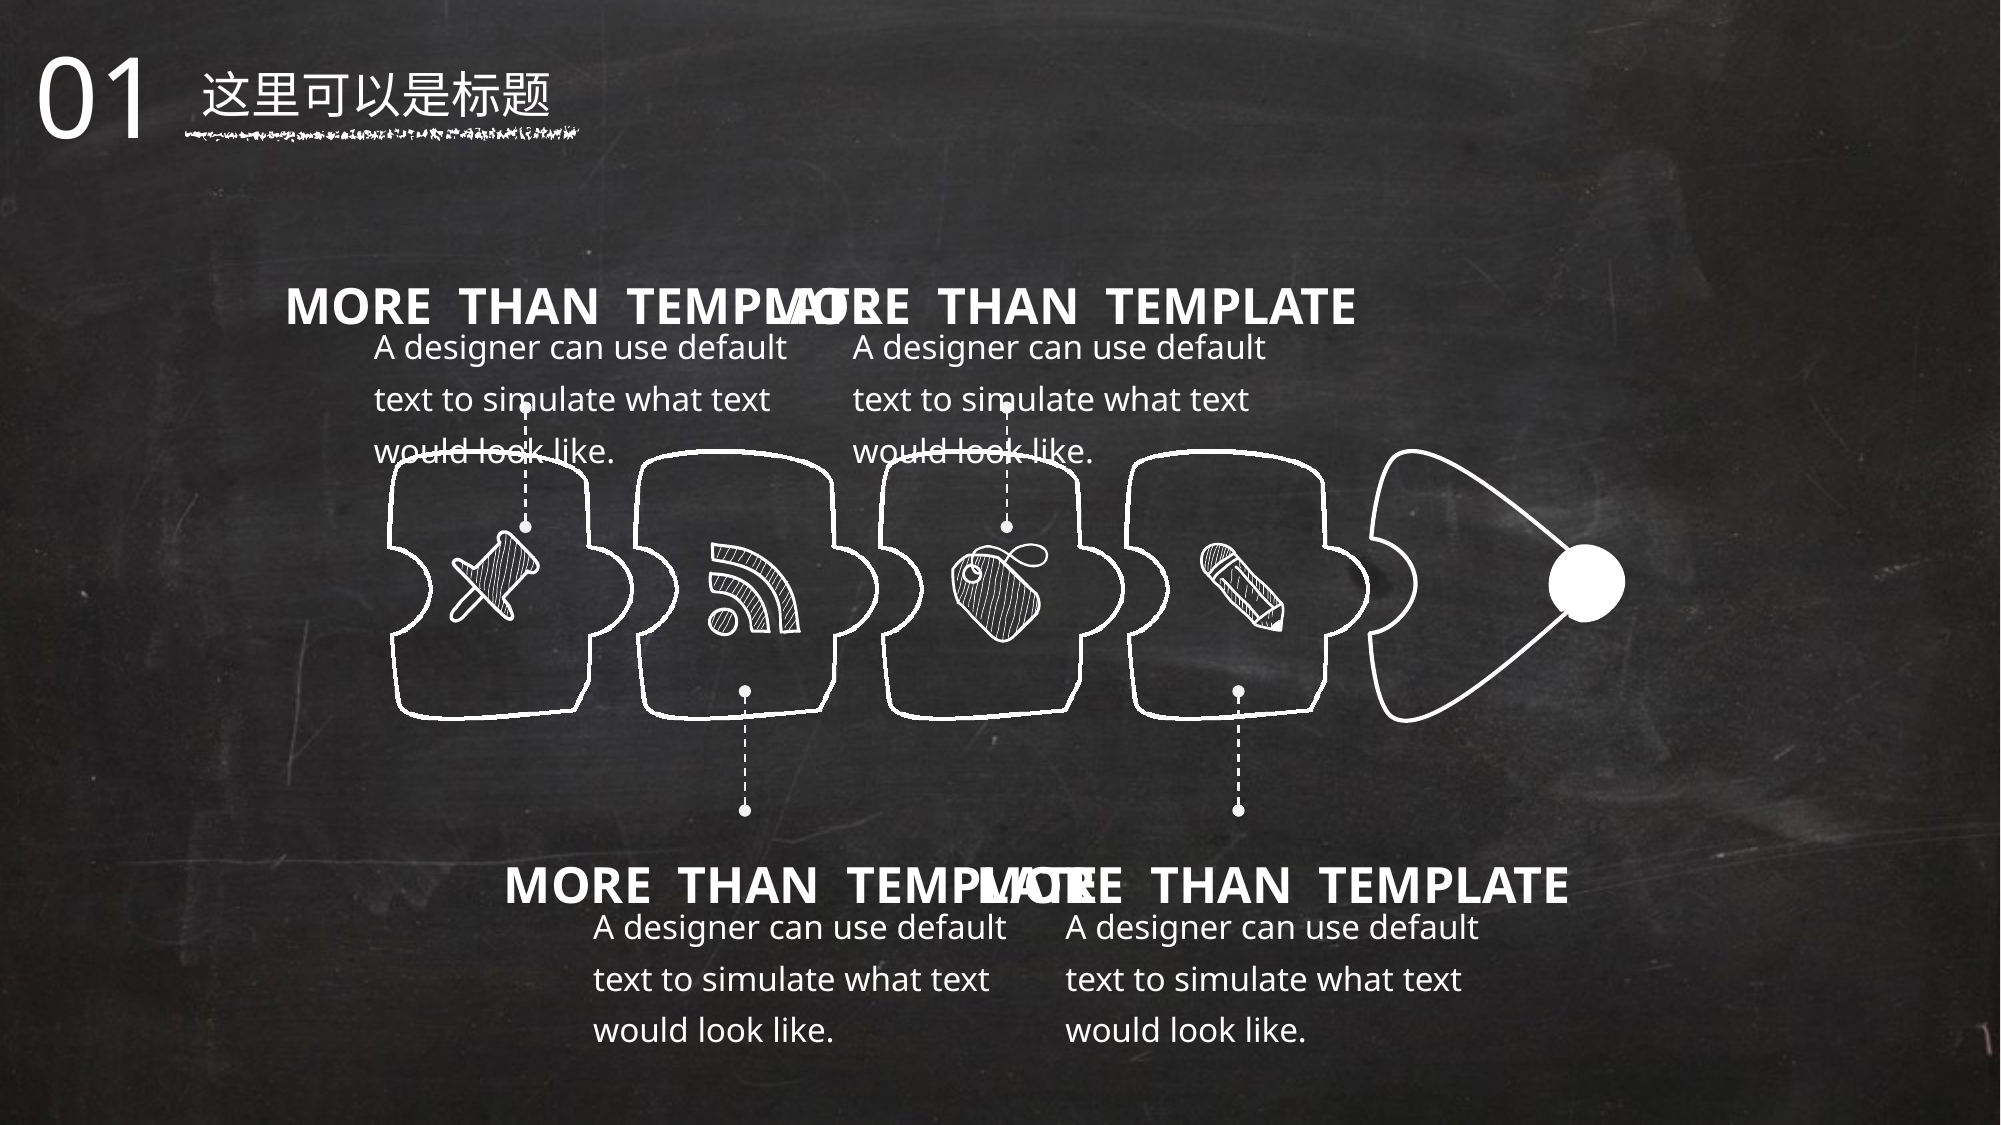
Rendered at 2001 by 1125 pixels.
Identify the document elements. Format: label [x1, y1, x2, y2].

text_box [1200, 542, 1285, 632]
text_box [1033, 838, 1509, 1007]
text_box [341, 258, 817, 428]
text_box [1549, 545, 1625, 622]
text_box [820, 258, 1296, 428]
text_box [1232, 721, 1245, 817]
text_box [560, 838, 1033, 1007]
text_box [738, 721, 752, 817]
text_box [1370, 450, 1570, 722]
text_box [951, 543, 1049, 643]
picture [0, 0, 2001, 1125]
text_box [19, 18, 580, 171]
text_box [708, 542, 801, 637]
text_box [449, 530, 540, 623]
